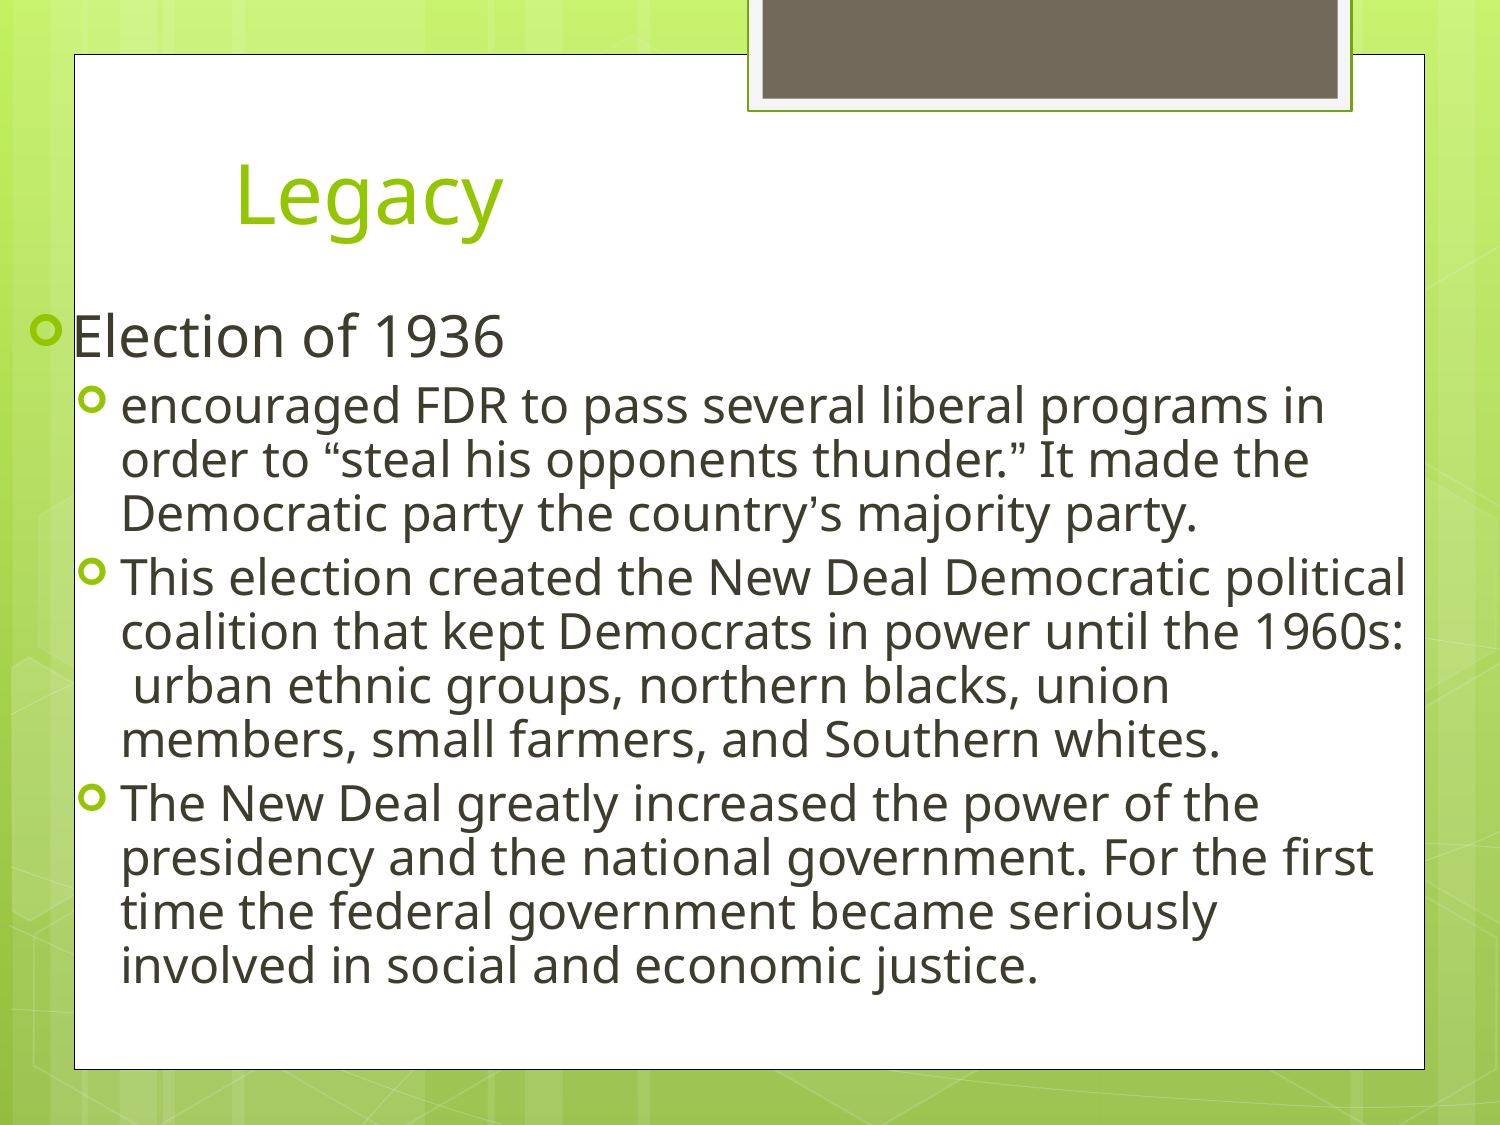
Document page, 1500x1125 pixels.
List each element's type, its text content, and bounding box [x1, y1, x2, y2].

list Election of 1936 encouraged FDR to pass several liberal programs in order to “steal his opponents thunder.” It made the Democratic party the country’s majority party. This election created the New Deal Democratic political coalition that kept Democrats in power until the 1960s: urban ethnic groups, northern blacks, union members, small farmers, and Southern whites. The New Deal greatly increased the power of the presidency and the national government. For the first time the federal government became seriously involved in social and economic justice. [0, 299, 1425, 1125]
title Legacy [218, 40, 1371, 249]
